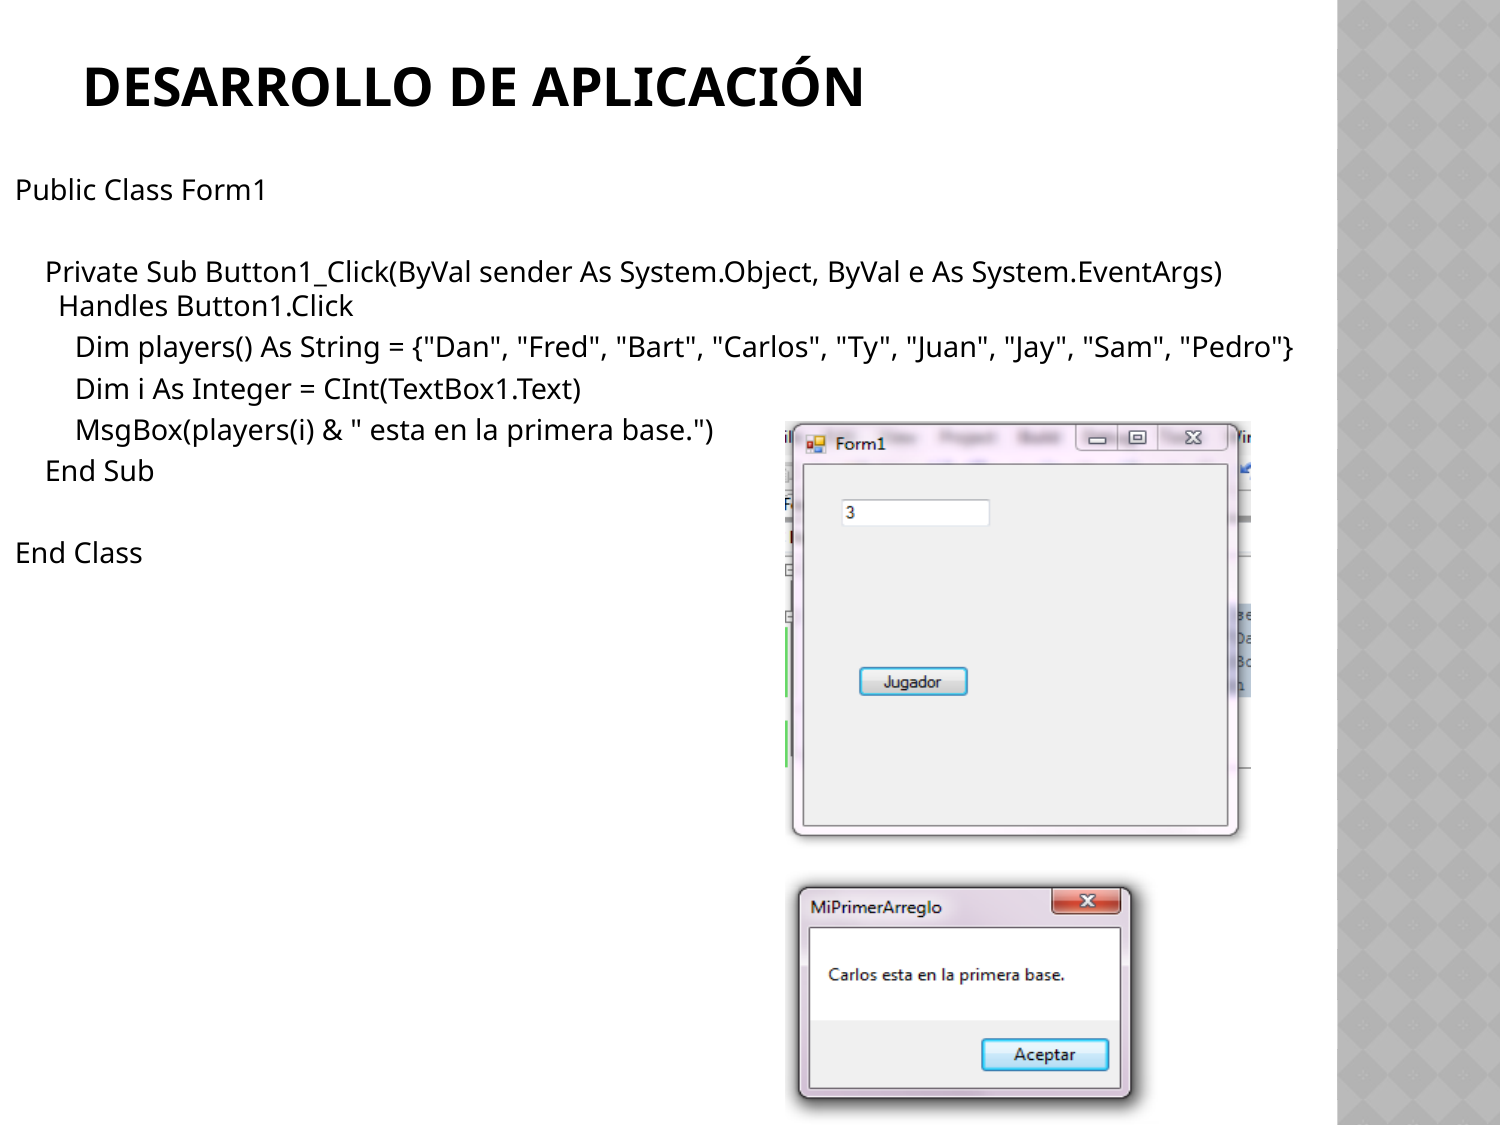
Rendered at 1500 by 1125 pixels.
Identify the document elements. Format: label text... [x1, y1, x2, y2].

title Desarrollo de aplicación [75, 52, 1263, 118]
picture [784, 421, 1252, 1125]
list Public Class Form1 Private Sub Button1_Click(ByVal sender As System.Object, ByVal e As System.EventArgs) Handles Button1.Click Dim players() As String = {"Dan", "Fred", "Bart", "Carlos", "Ty", "Juan", "Jay", "Sam", "Pedro"} Dim i As Integer = CInt(TextBox1.Text) MsgBox(players(i) & " esta en la primera base.") End Sub End Class [0, 164, 1325, 598]
